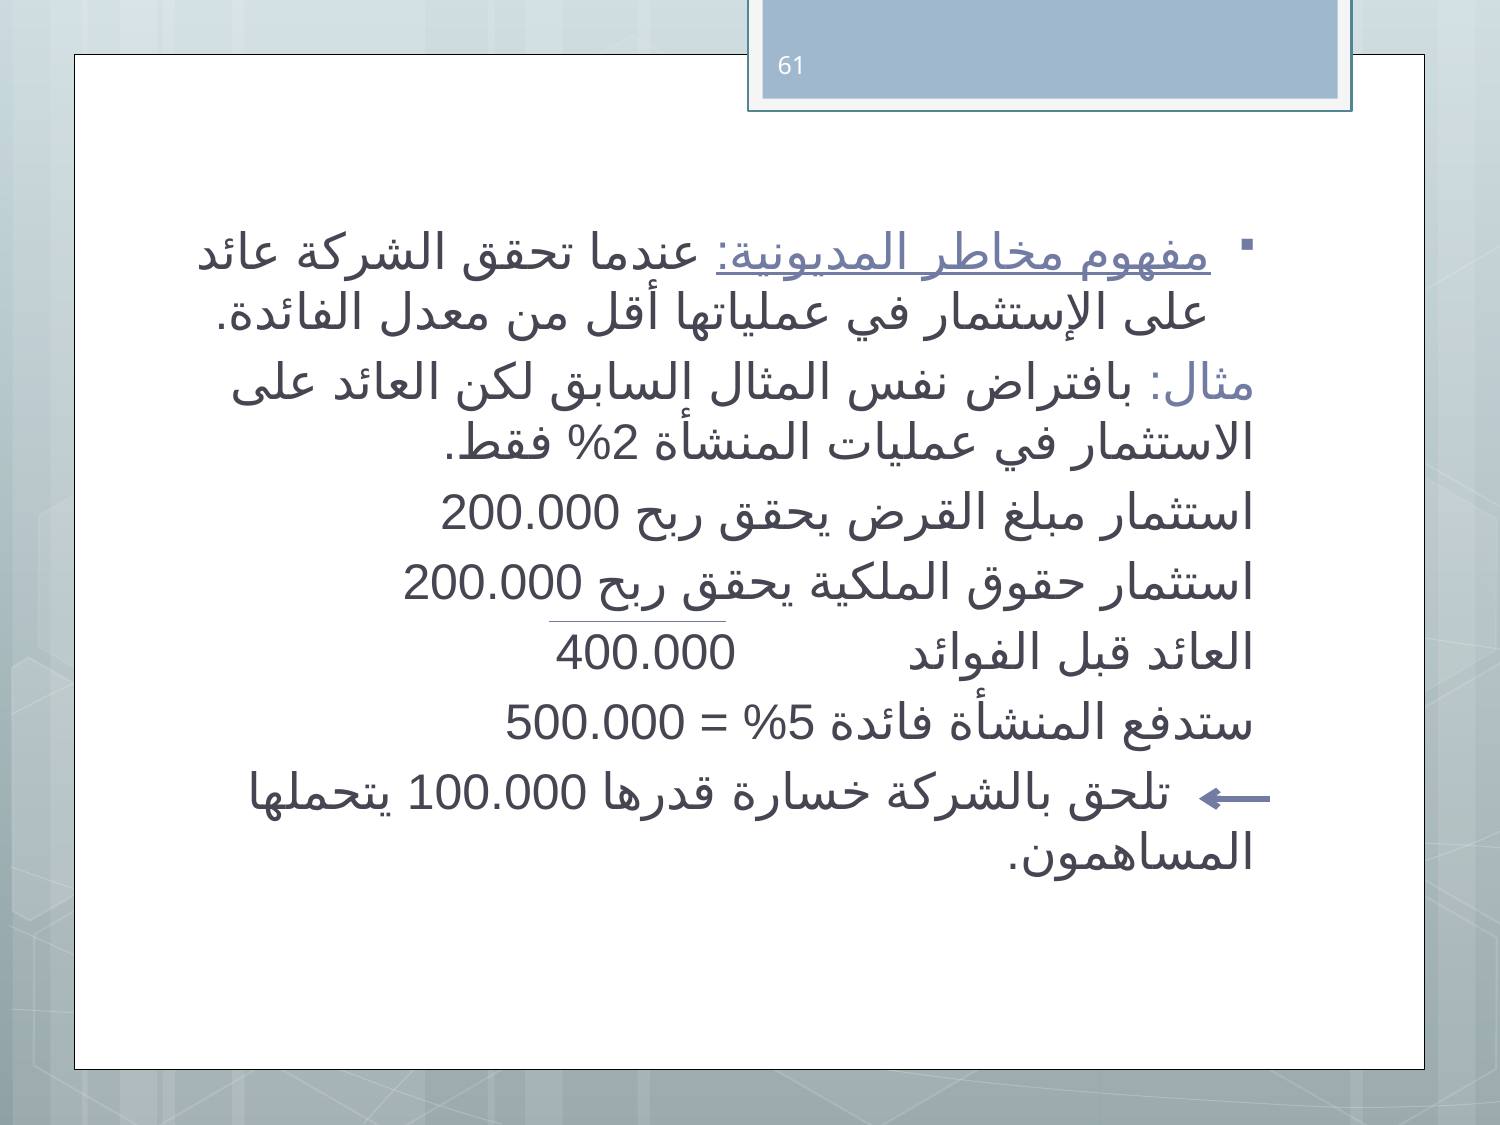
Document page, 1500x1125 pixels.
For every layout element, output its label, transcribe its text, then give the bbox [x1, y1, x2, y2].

list مفهوم مخاطر المديونية: عندما تحقق الشركة عائد على الإستثمار في عملياتها أقل من معدل الفائدة. مثال: بافتراض نفس المثال السابق لكن العائد على الاستثمار في عمليات المنشأة 2% فقط. استثمار مبلغ القرض يحقق ربح 200.000 استثمار حقوق الملكية يحقق ربح 200.000 العائد قبل الفوائد 400.000 ستدفع المنشأة فائدة 5% = 500.000 تلحق بالشركة خسارة قدرها 100.000 يتحملها المساهمون. [170, 211, 1283, 984]
slide_number 61 [762, 36, 982, 97]
